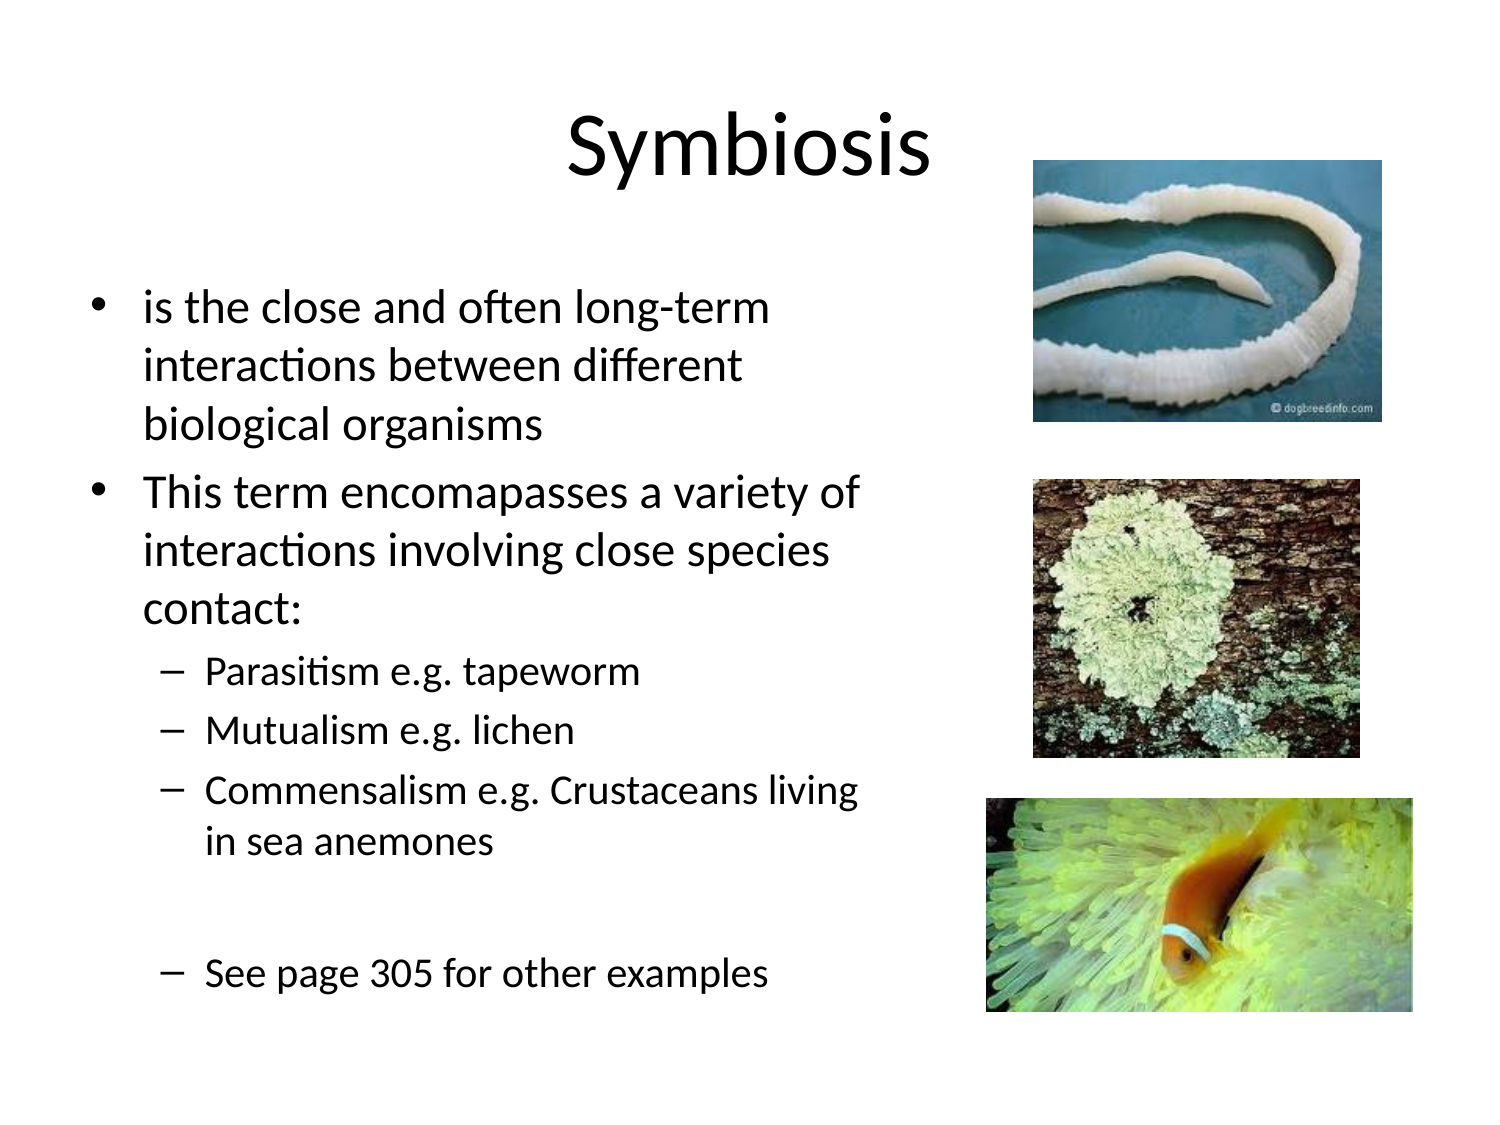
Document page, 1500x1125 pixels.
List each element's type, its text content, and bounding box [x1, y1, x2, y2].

title Symbiosis [75, 45, 1425, 233]
picture [985, 798, 1413, 1012]
picture [1033, 479, 1361, 759]
picture [1033, 160, 1383, 422]
list is the close and often long-term interactions between different biological organisms This term encomapasses a variety of interactions involving close species contact: Parasitism e.g. tapeworm Mutualism e.g. lichen Commensalism e.g. Crustaceans living in sea anemones See page 305 for other examples [75, 267, 880, 1005]
